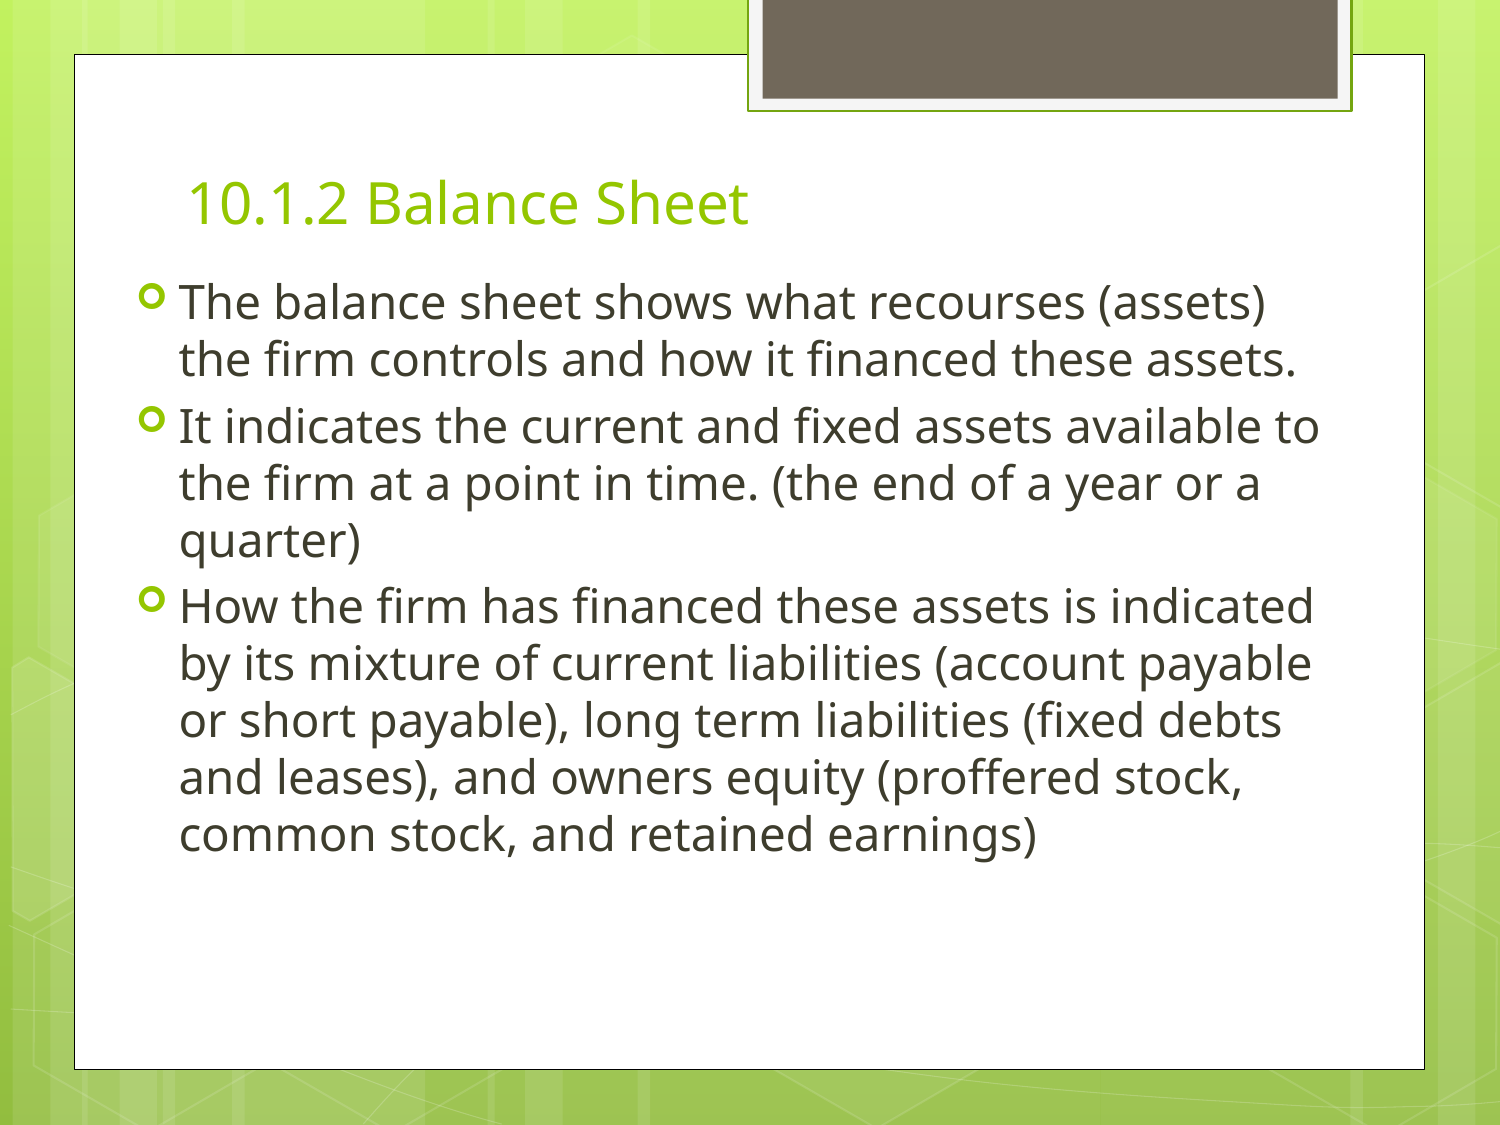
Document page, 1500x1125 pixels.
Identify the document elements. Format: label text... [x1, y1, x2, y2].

title 10.1.2 Balance Sheet [171, 116, 1324, 244]
list The balance sheet shows what recourses (assets) the firm controls and how it financed these assets. It indicates the current and fixed assets available to the firm at a point in time. (the end of a year or a quarter) How the firm has financed these assets is indicated by its mixture of current liabilities (account payable or short payable), long term liabilities (fixed debts and leases), and owners equity (proffered stock, common stock, and retained earnings) [110, 264, 1367, 957]
